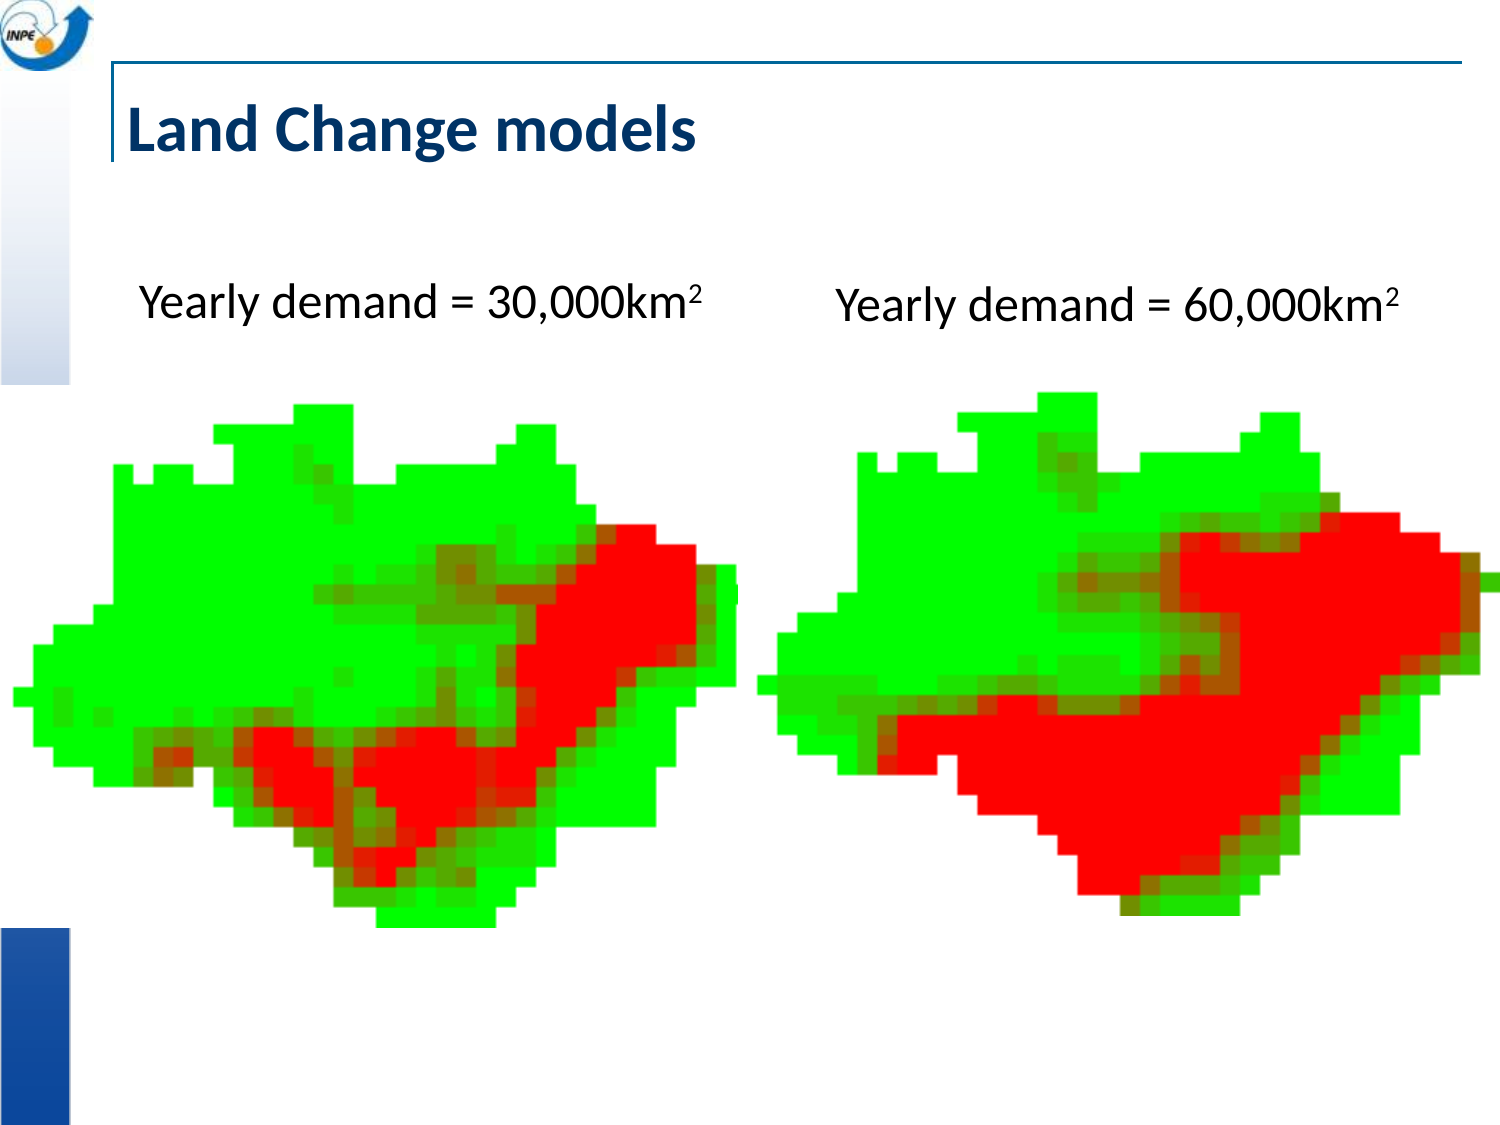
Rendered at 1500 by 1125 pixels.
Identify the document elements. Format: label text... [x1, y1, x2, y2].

picture [0, 0, 1500, 1125]
title Land Change models [112, 62, 1450, 188]
text_box Yearly demand = 60,000km2 [820, 264, 1459, 362]
text_box Yearly demand = 30,000km2 [123, 261, 750, 359]
